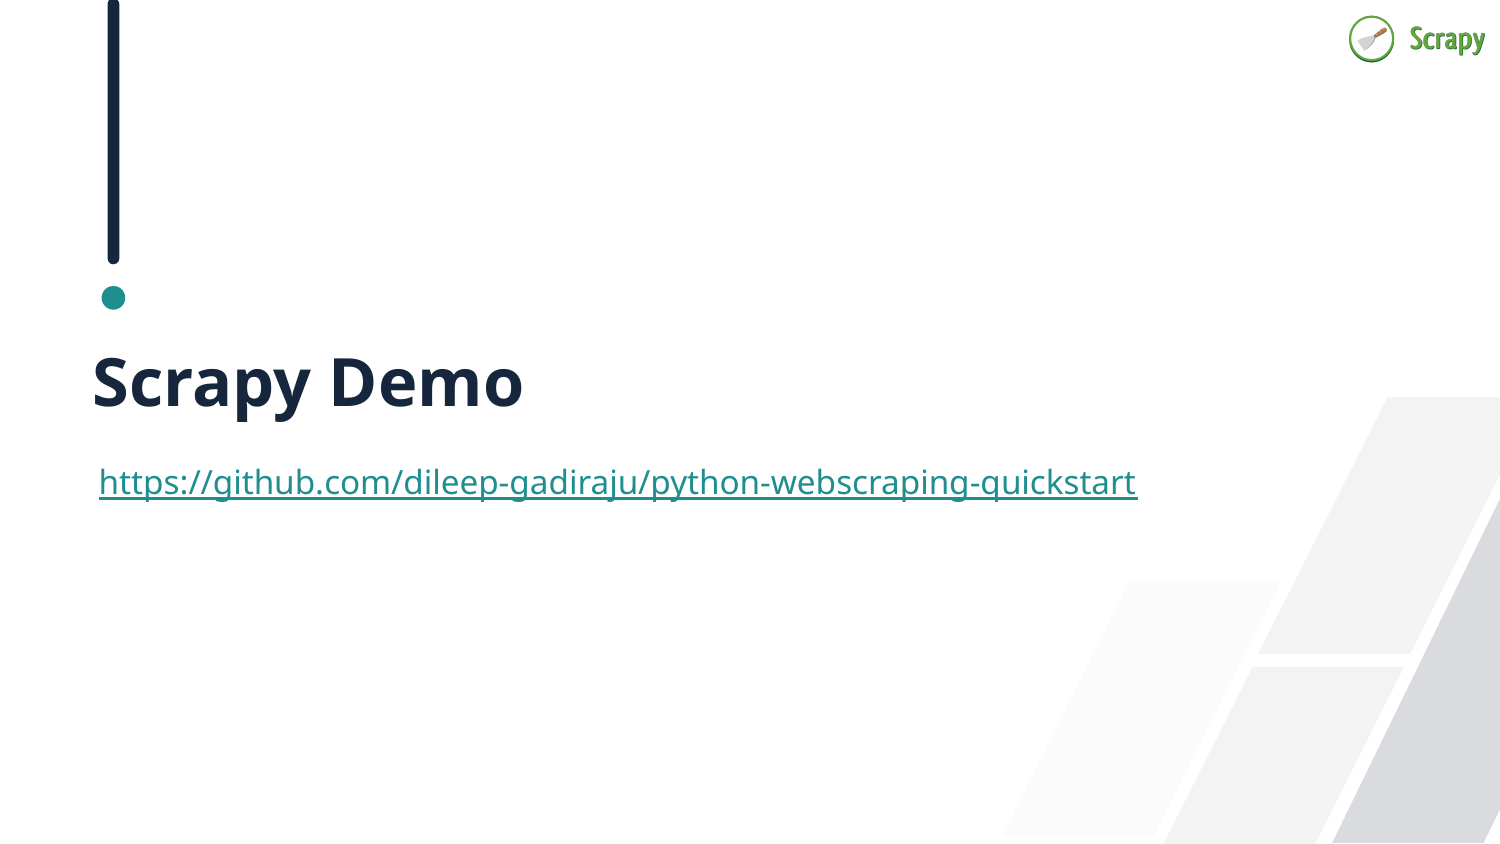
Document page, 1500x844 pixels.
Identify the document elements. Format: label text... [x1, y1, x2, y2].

subtitle https://github.com/dileep-gadiraju/python-webscraping-quickstart [83, 446, 1217, 684]
picture [1334, 0, 1500, 83]
title Scrapy Demo [77, 324, 1121, 436]
picture [1001, 397, 1500, 844]
